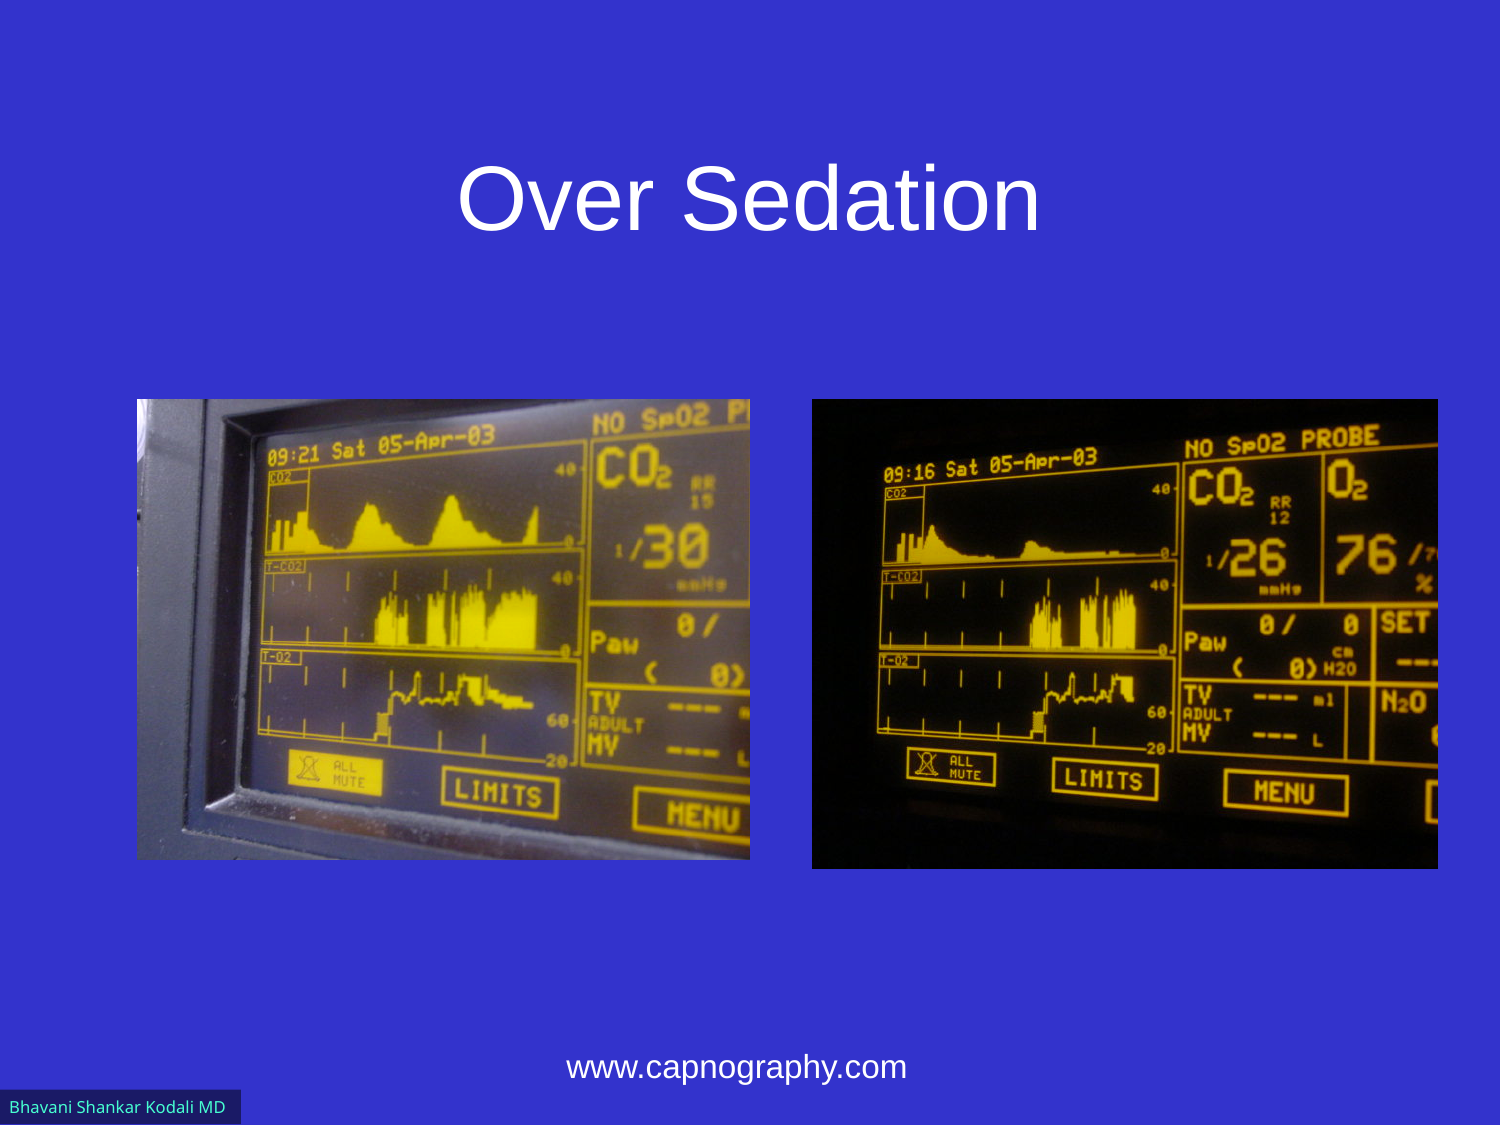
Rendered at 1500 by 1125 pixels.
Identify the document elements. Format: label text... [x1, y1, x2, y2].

picture [137, 399, 751, 860]
title Over Sedation [112, 99, 1388, 288]
picture [812, 399, 1438, 869]
text_box www.capnography.com [551, 1037, 923, 1093]
text_box Bhavani Shankar Kodali MD [0, 1089, 241, 1125]
